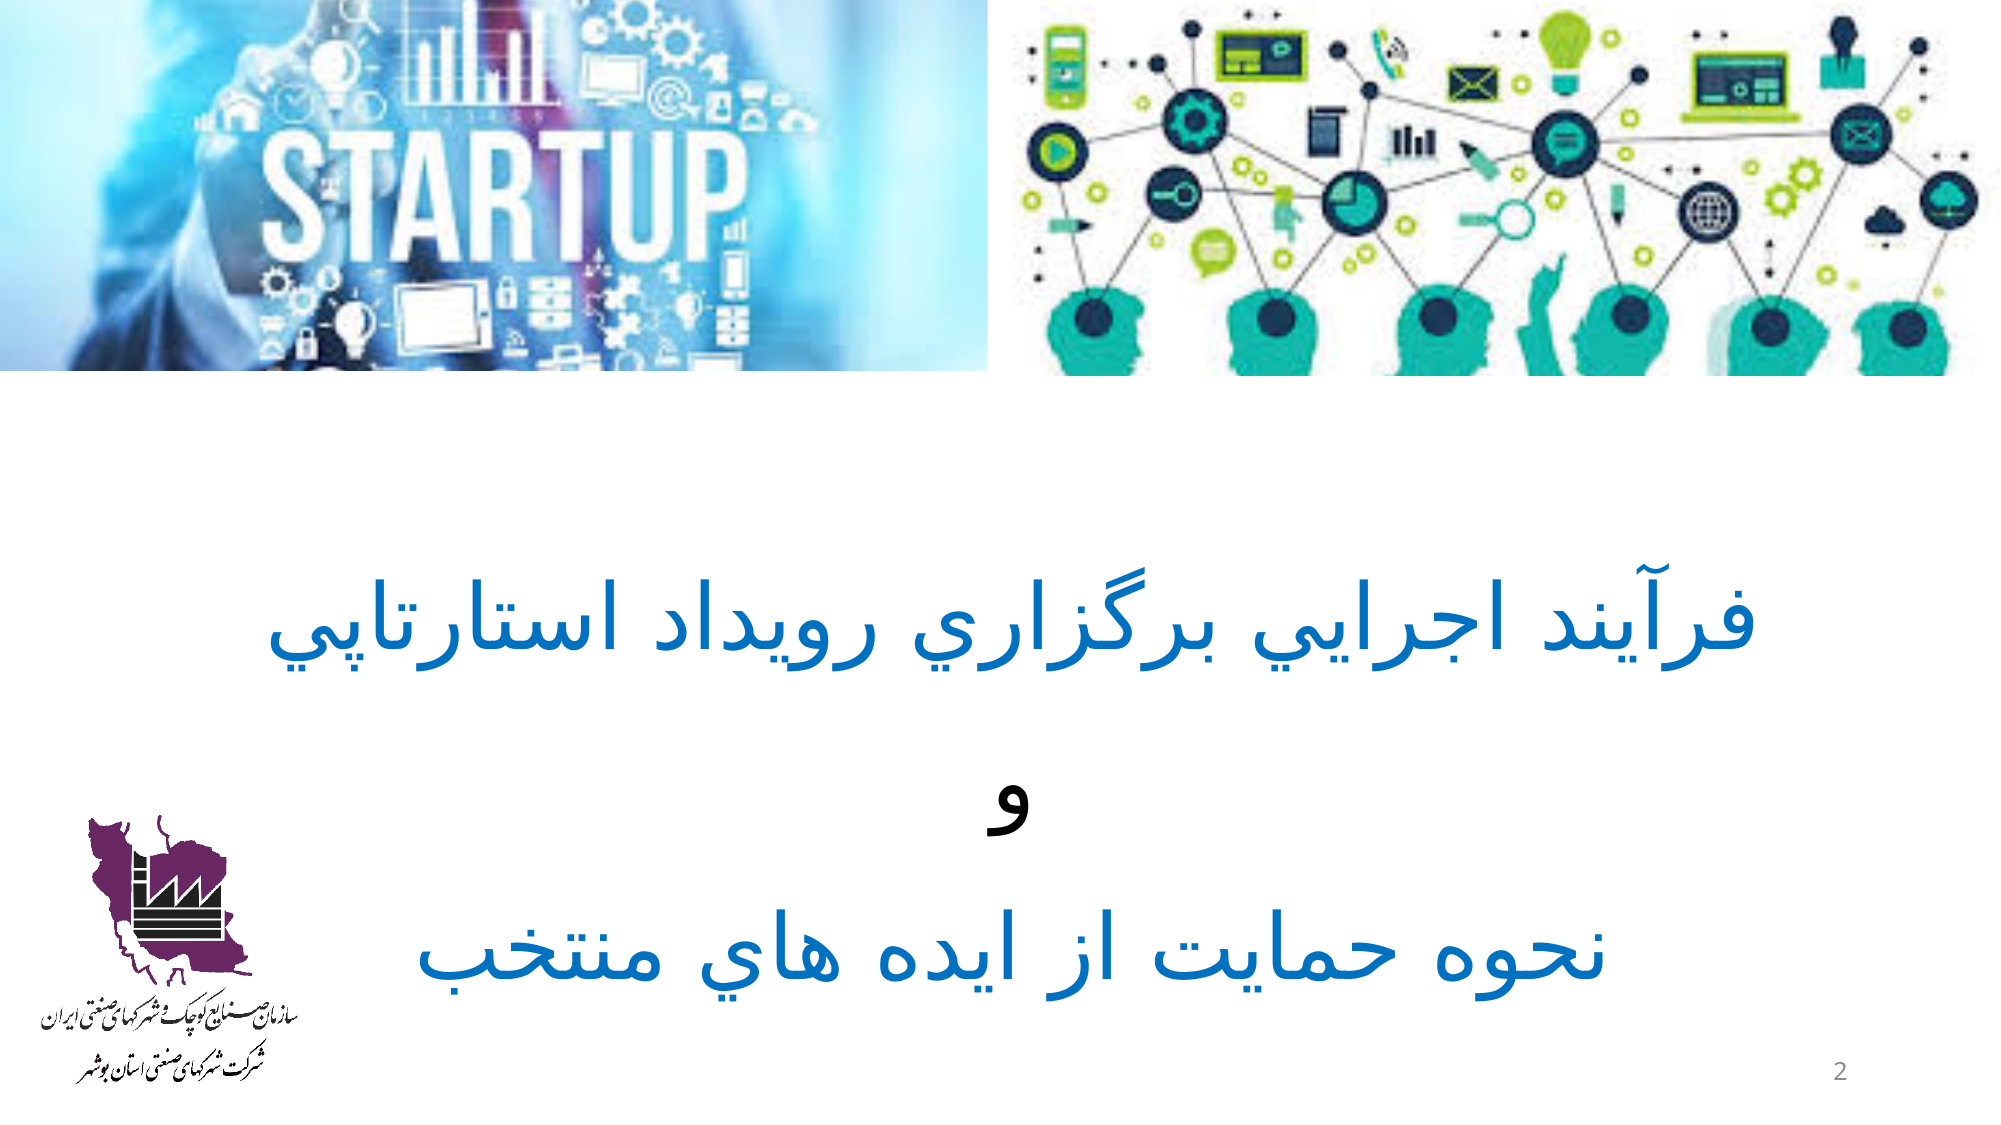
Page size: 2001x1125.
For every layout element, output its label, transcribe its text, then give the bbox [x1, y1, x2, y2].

slide_number 2 [1412, 1048, 1863, 1103]
title فرآيند اجرايي برگزاري رويداد استارتاپي و نحوه حمايت از ايده هاي منتخب [115, 451, 1912, 1048]
picture [0, 0, 2000, 376]
picture [39, 812, 300, 1097]
